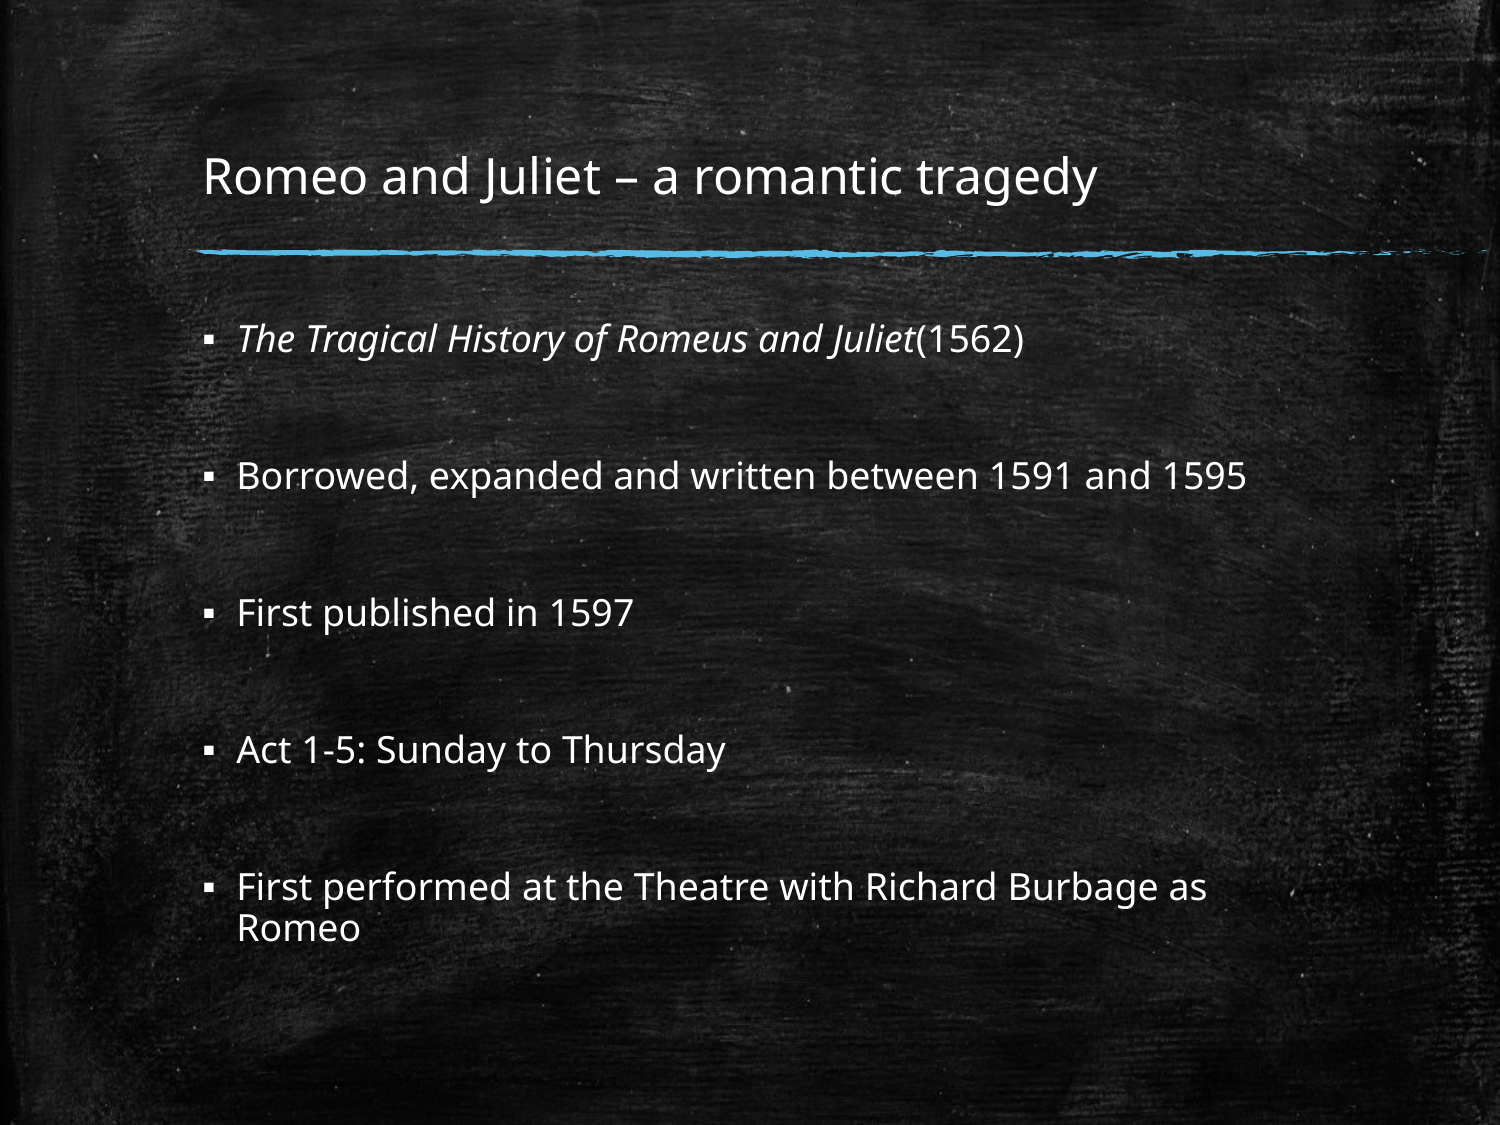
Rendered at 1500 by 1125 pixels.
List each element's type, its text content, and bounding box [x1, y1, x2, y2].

title Romeo and Juliet – a romantic tragedy [187, 45, 1313, 213]
list The Tragical History of Romeus and Juliet(1562) Borrowed, expanded and written between 1591 and 1595 First published in 1597 Act 1-5: Sunday to Thursday First performed at the Theatre with Richard Burbage as Romeo [187, 312, 1313, 1013]
